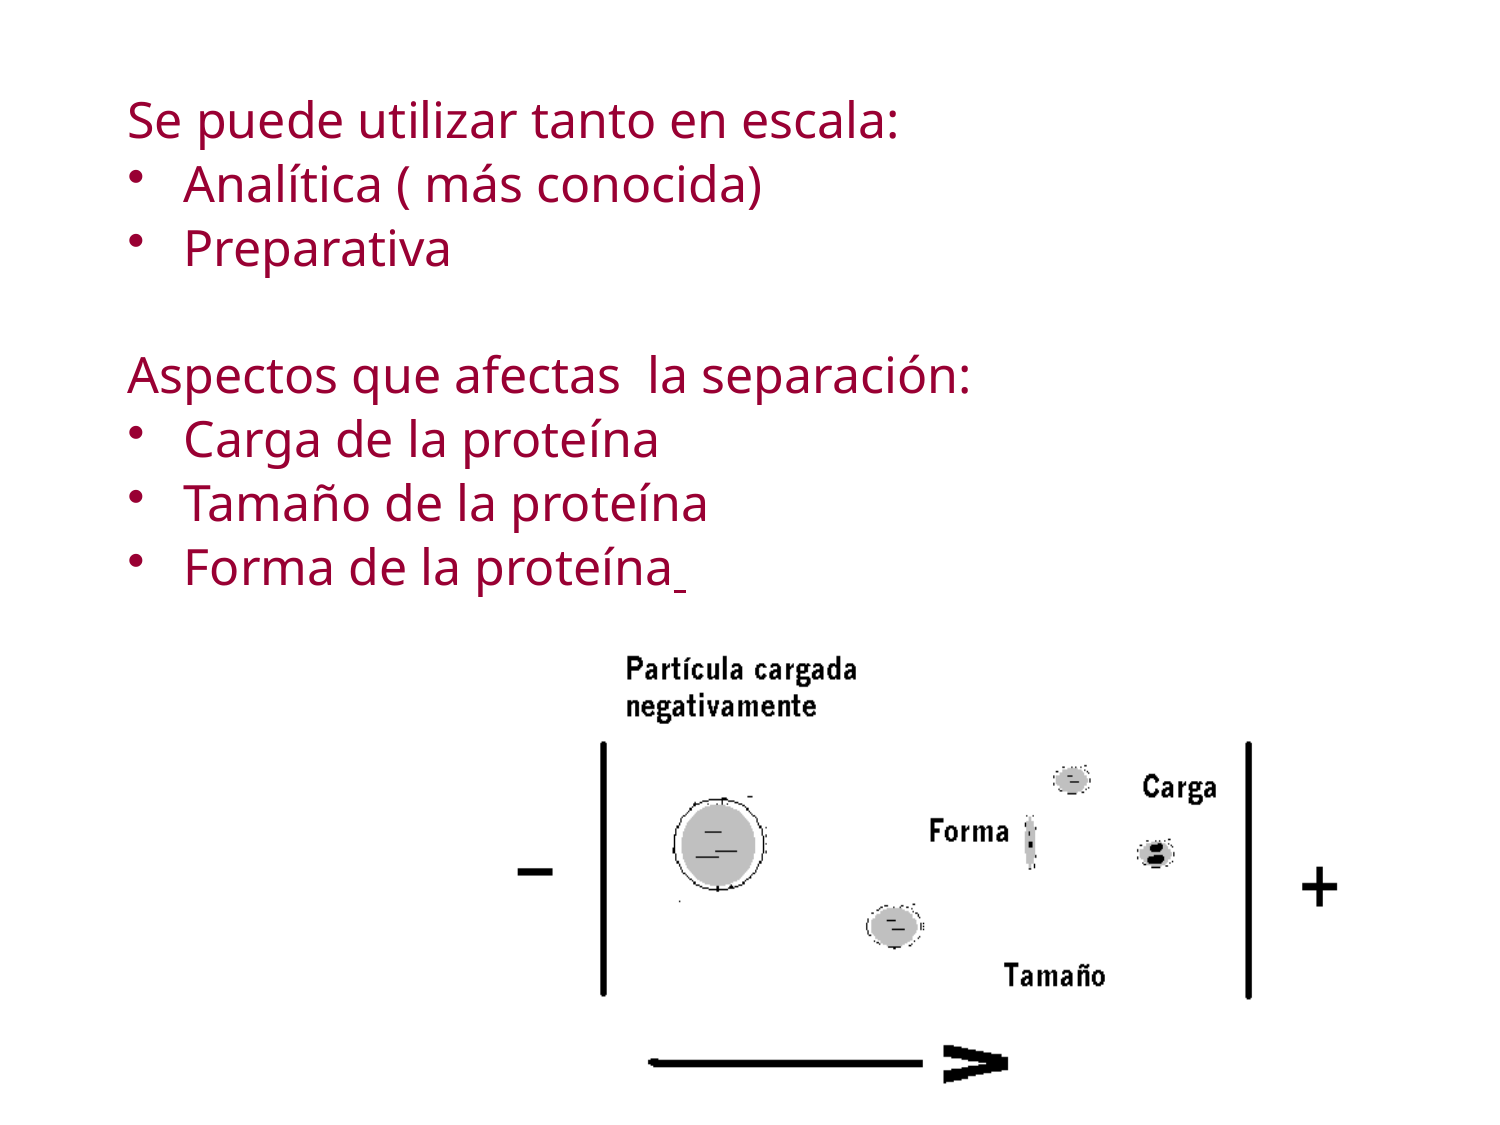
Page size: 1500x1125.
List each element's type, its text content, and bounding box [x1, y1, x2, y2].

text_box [474, 637, 1363, 1094]
list Se puede utilizar tanto en escala: Analítica ( más conocida) Preparativa Aspectos que afectas la separación: Carga de la proteína Tamaño de la proteína Forma de la proteína [112, 87, 1388, 501]
